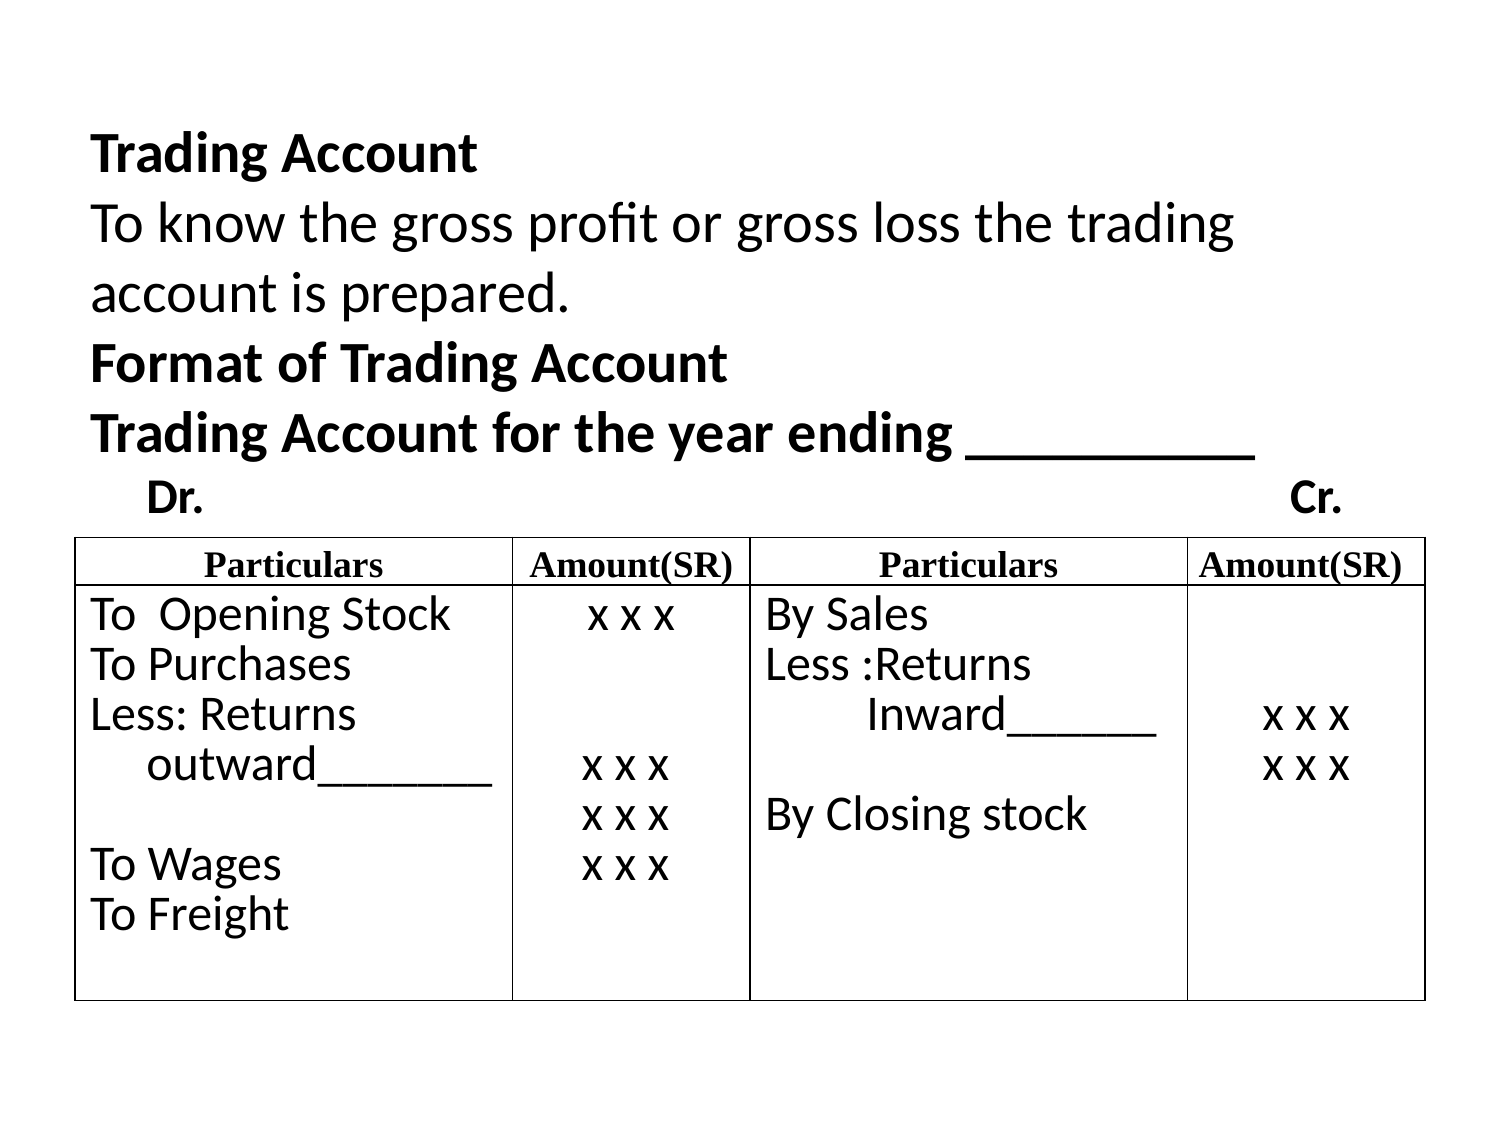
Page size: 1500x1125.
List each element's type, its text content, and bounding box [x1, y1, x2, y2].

table_header Particulars [751, 538, 1187, 584]
table_cell By Sales Less :Returns Inward______ By Closing stock [751, 586, 1187, 1000]
title Trading Account To know the gross profit or gross loss the trading account is prepared. Format of Trading Account Trading Account for the year ending __________ Dr. Cr. [75, 45, 1425, 233]
table_cell x x x x x x x x x x x x [513, 586, 749, 1000]
table_header Amount(SR) [1188, 538, 1424, 584]
table_header Amount(SR) [513, 538, 749, 584]
table_cell x x x x x x [1188, 586, 1424, 1000]
table_cell To Opening Stock To Purchases Less: Returns outward_______ To Wages To Freight [76, 586, 512, 1000]
table_header Particulars [76, 538, 512, 584]
